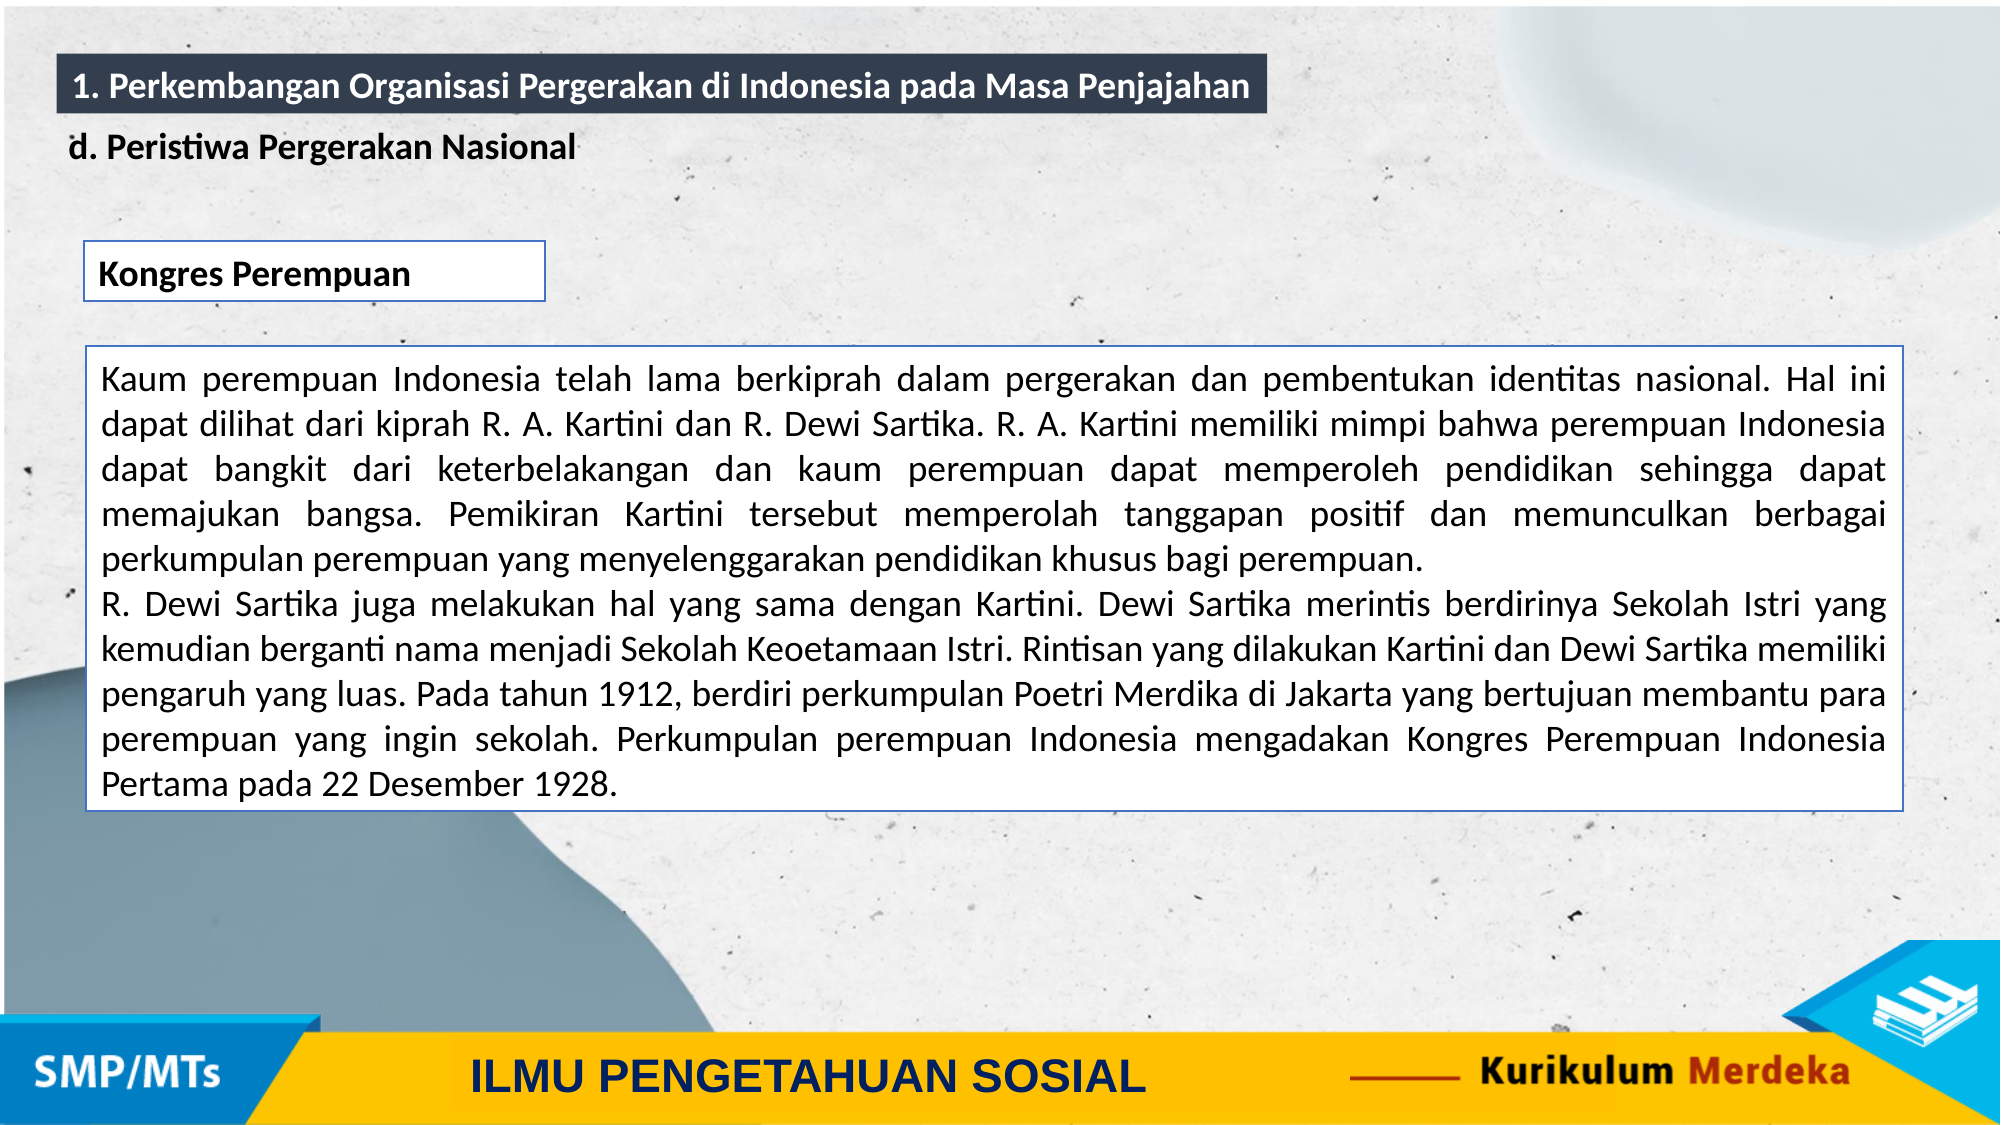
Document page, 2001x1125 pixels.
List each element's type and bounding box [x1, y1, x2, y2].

picture [3, 5, 2000, 940]
text_box [0, 940, 2000, 1125]
